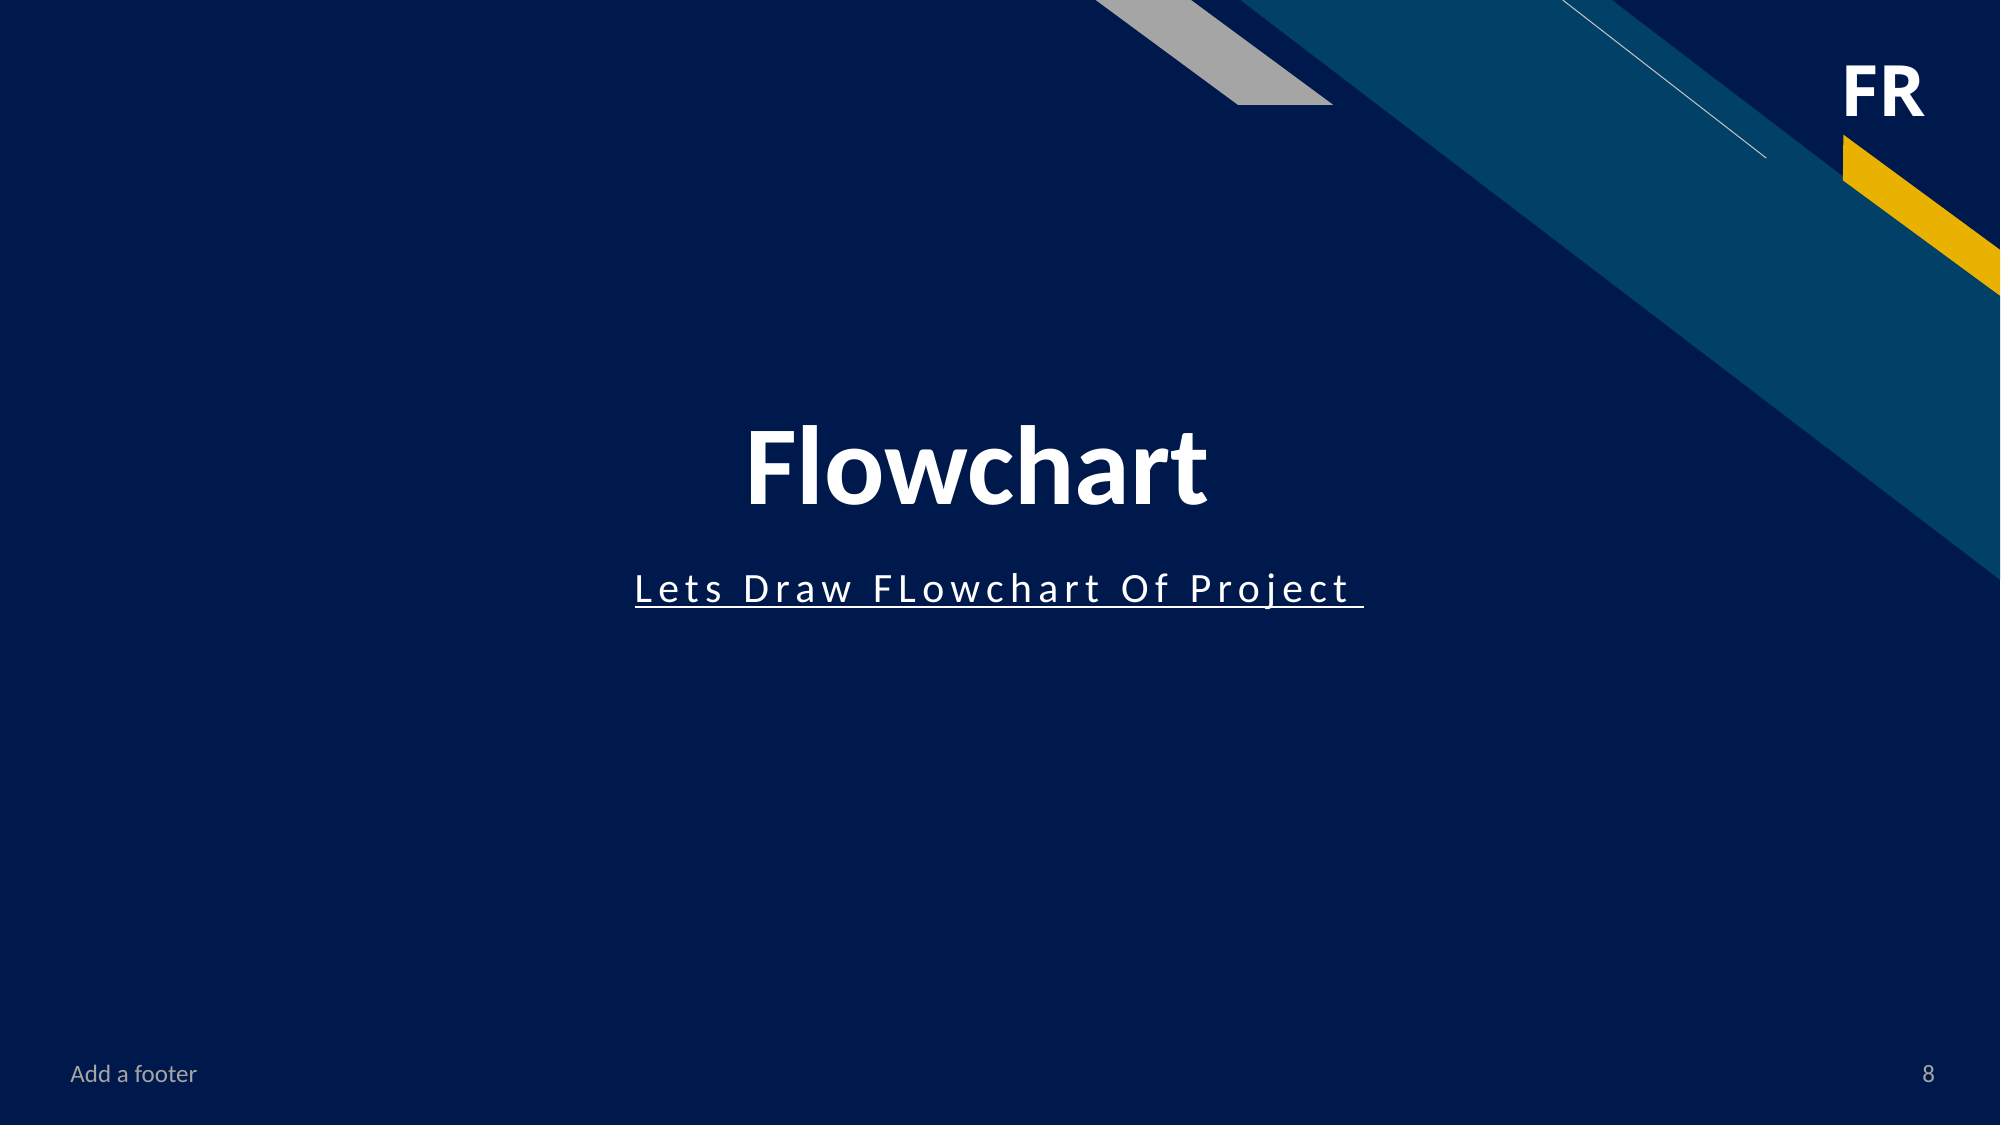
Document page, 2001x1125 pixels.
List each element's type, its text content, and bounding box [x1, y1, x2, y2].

slide_number 8 [1828, 1042, 1950, 1103]
text_box [85, 366, 896, 852]
footer Add a footer [55, 1042, 731, 1103]
title Flowchart [896, 366, 1236, 529]
list Lets Draw FLowchart Of Project [896, 559, 1829, 660]
